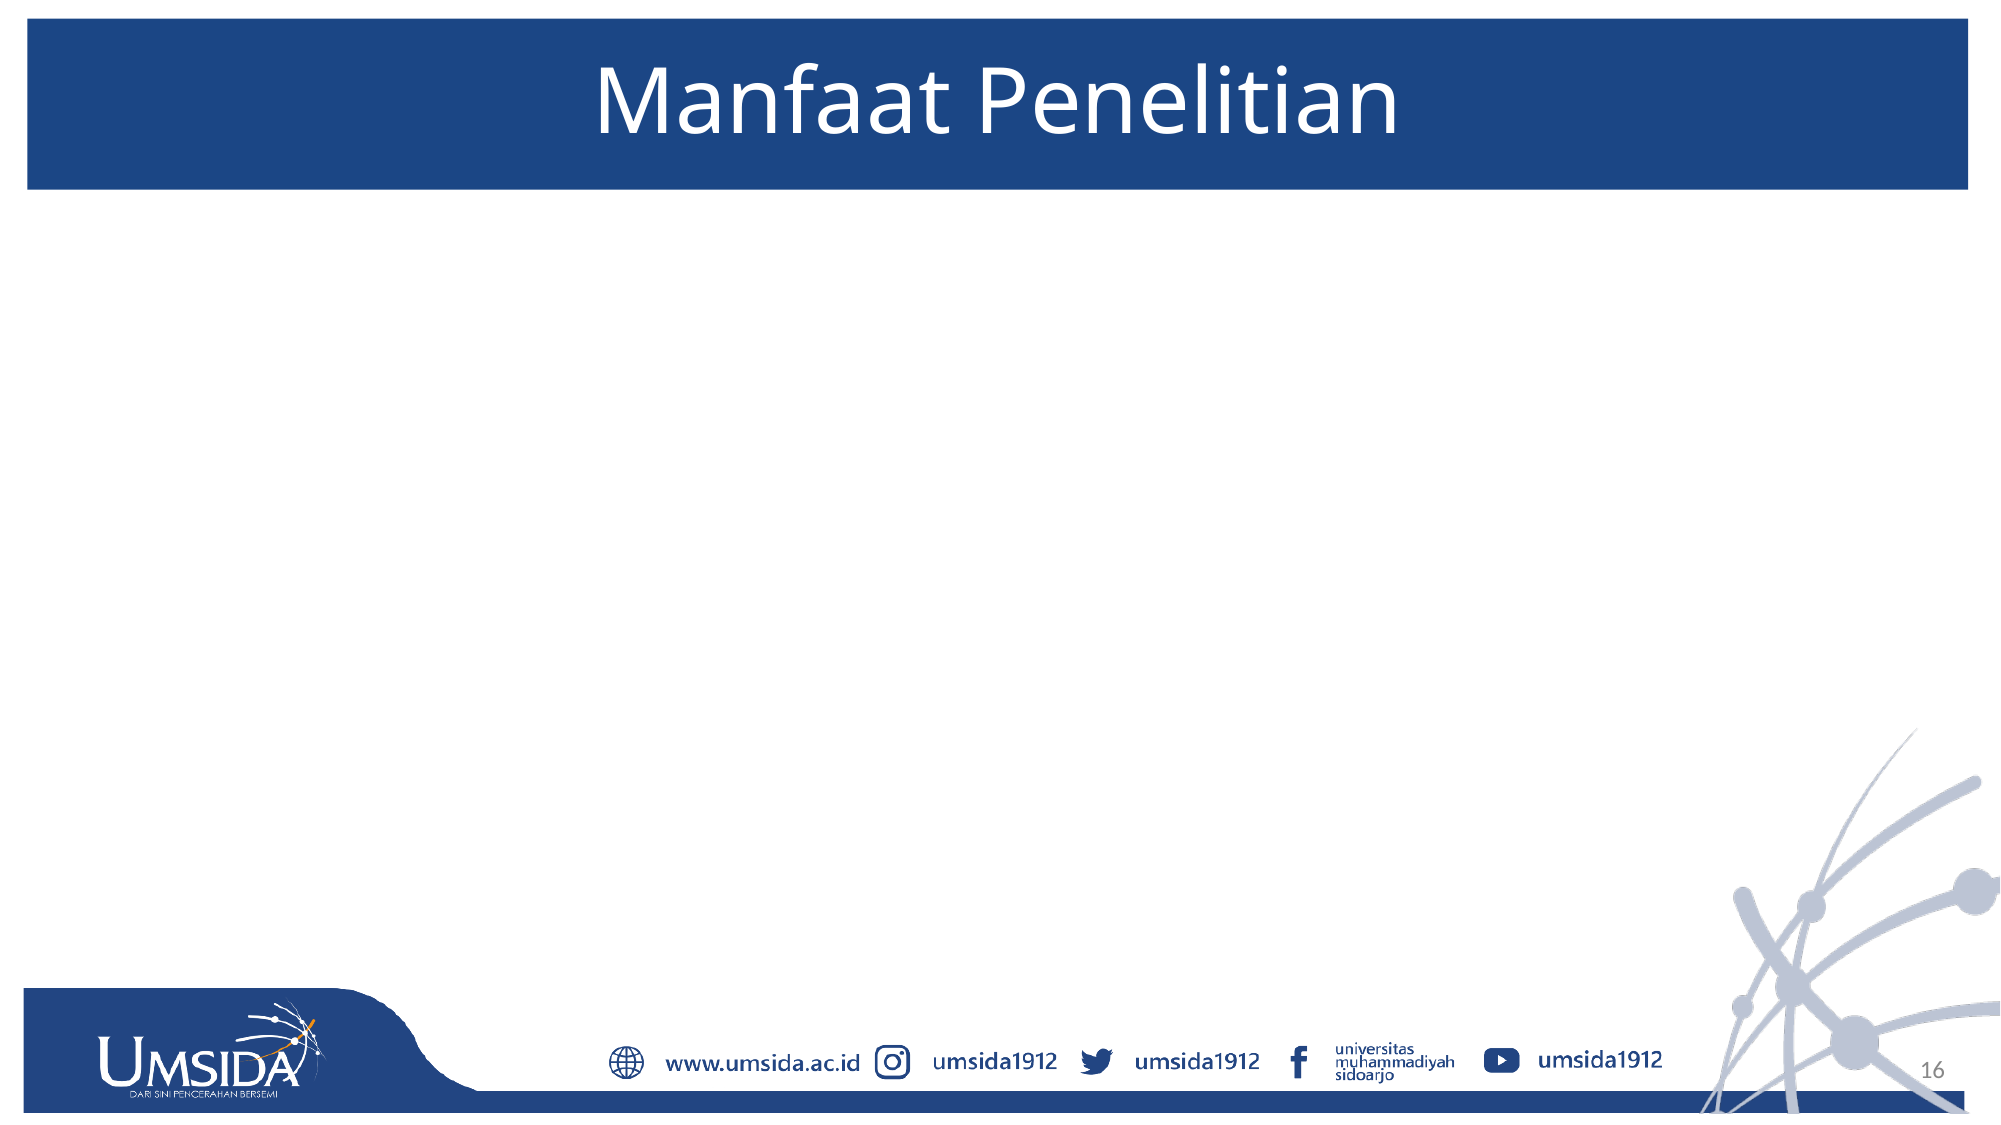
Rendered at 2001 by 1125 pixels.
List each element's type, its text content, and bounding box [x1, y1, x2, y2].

title Manfaat Penelitian [27, 18, 1969, 190]
picture [23, 51, 2001, 1114]
